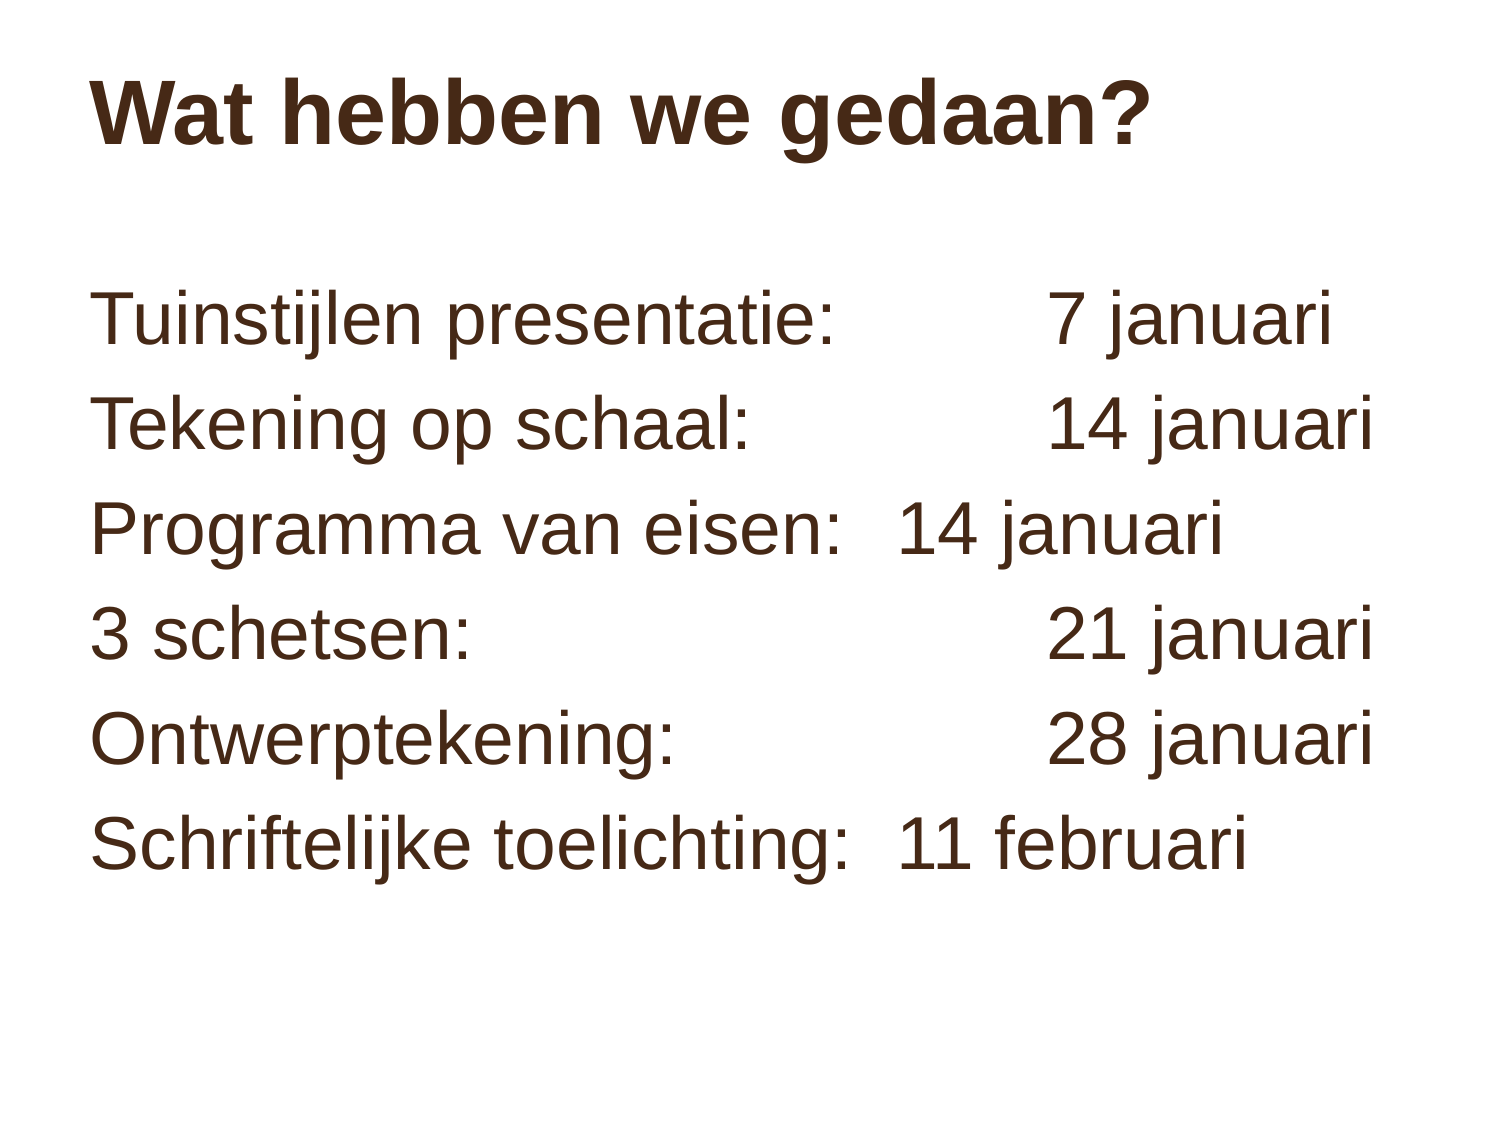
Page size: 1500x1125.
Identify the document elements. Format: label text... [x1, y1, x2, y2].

list Tuinstijlen presentatie: 7 januari Tekening op schaal: 14 januari Programma van eisen: 14 januari 3 schetsen: 21 januari Ontwerptekening: 28 januari Schriftelijke toelichting: 11 februari [75, 262, 1425, 1005]
title Wat hebben we gedaan? [75, 45, 1425, 233]
